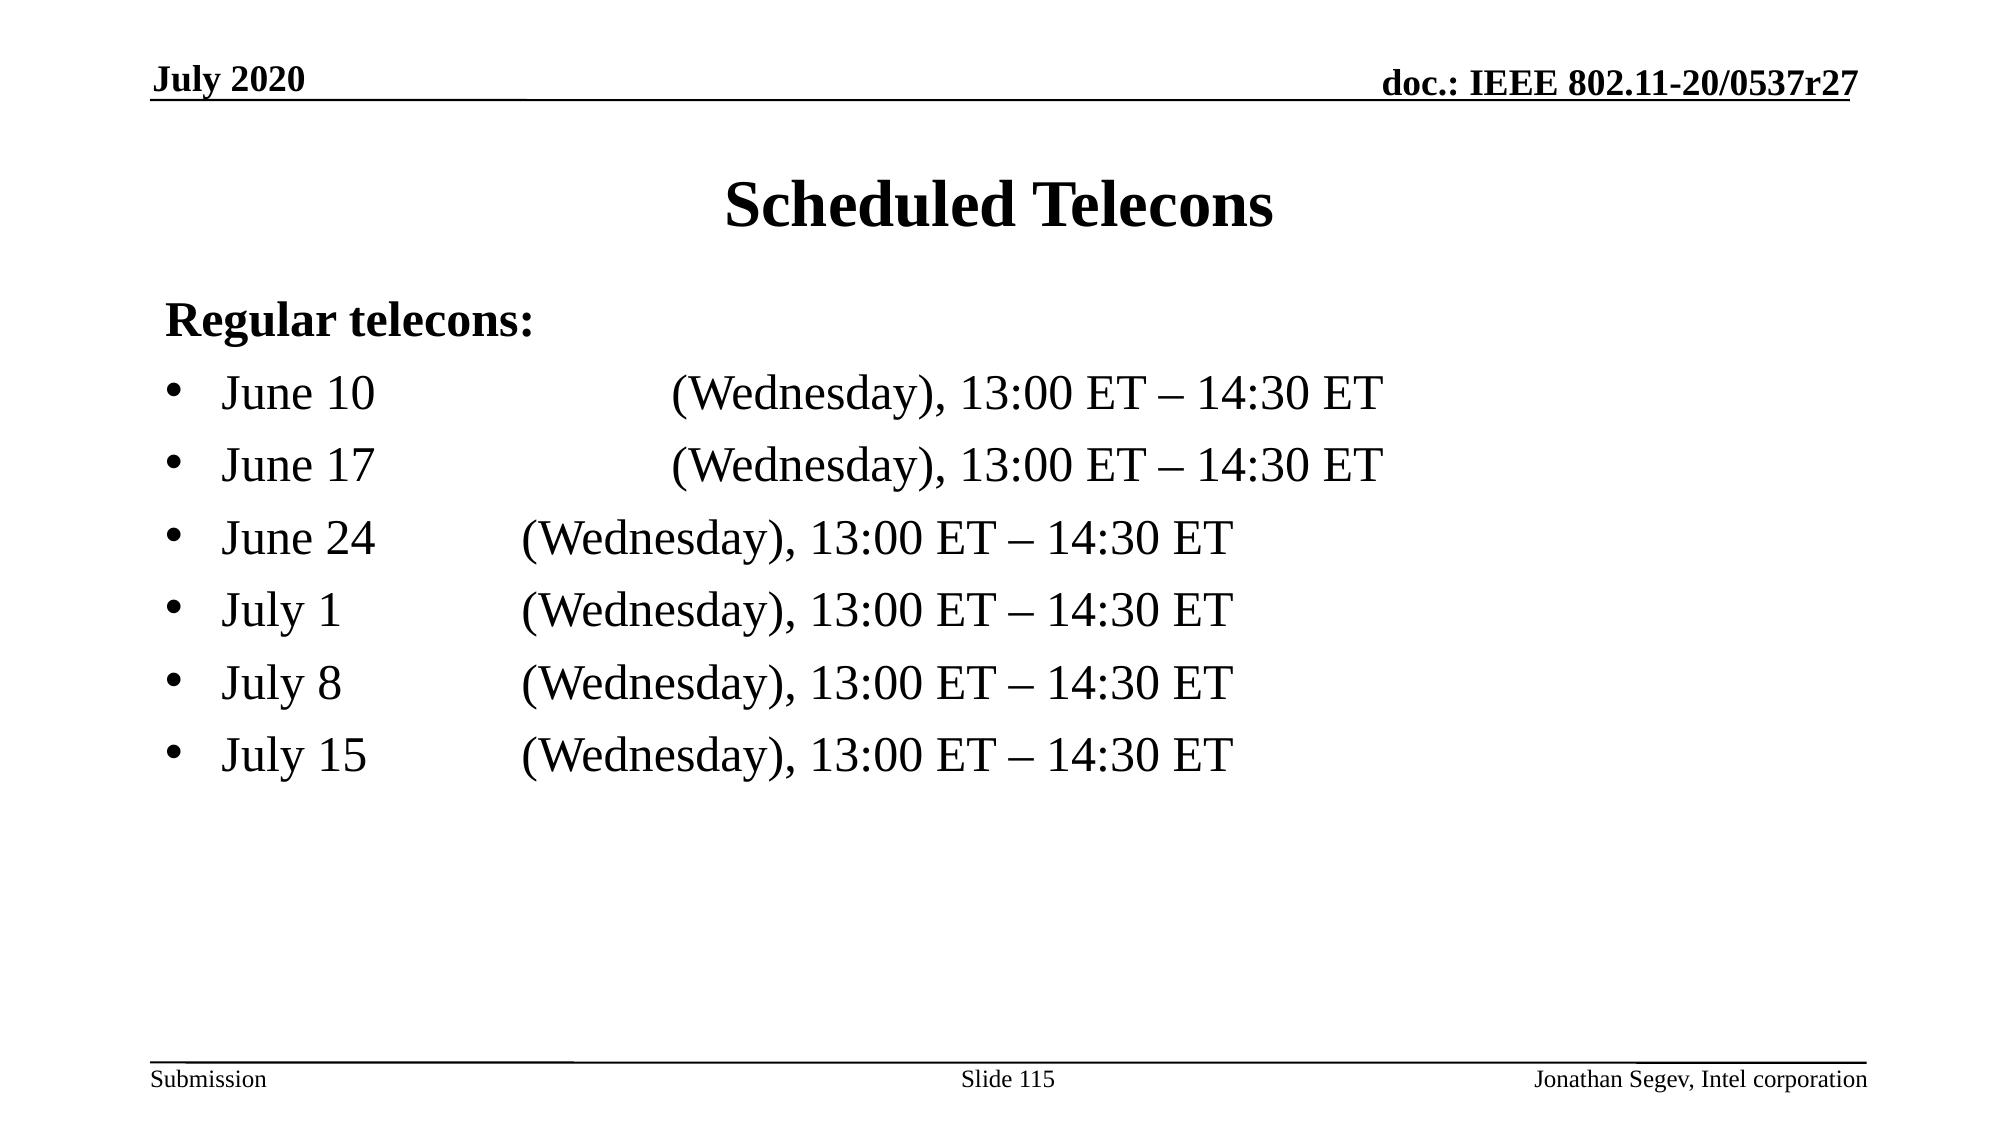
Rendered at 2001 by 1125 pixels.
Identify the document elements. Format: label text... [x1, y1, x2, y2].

slide_number Slide 115 [950, 1061, 1067, 1123]
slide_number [152, 54, 563, 100]
list Regular telecons: June 10 (Wednesday), 13:00 ET – 14:30 ET June 17 (Wednesday), 13:00 ET – 14:30 ET June 24 (Wednesday), 13:00 ET – 14:30 ET July 1 (Wednesday), 13:00 ET – 14:30 ET July 8 (Wednesday), 13:00 ET – 14:30 ET July 15 (Wednesday), 13:00 ET – 14:30 ET [149, 278, 1850, 670]
title Scheduled Telecons [149, 112, 1850, 278]
footer Jonathan Segev, Intel corporation [1171, 1061, 1869, 1093]
